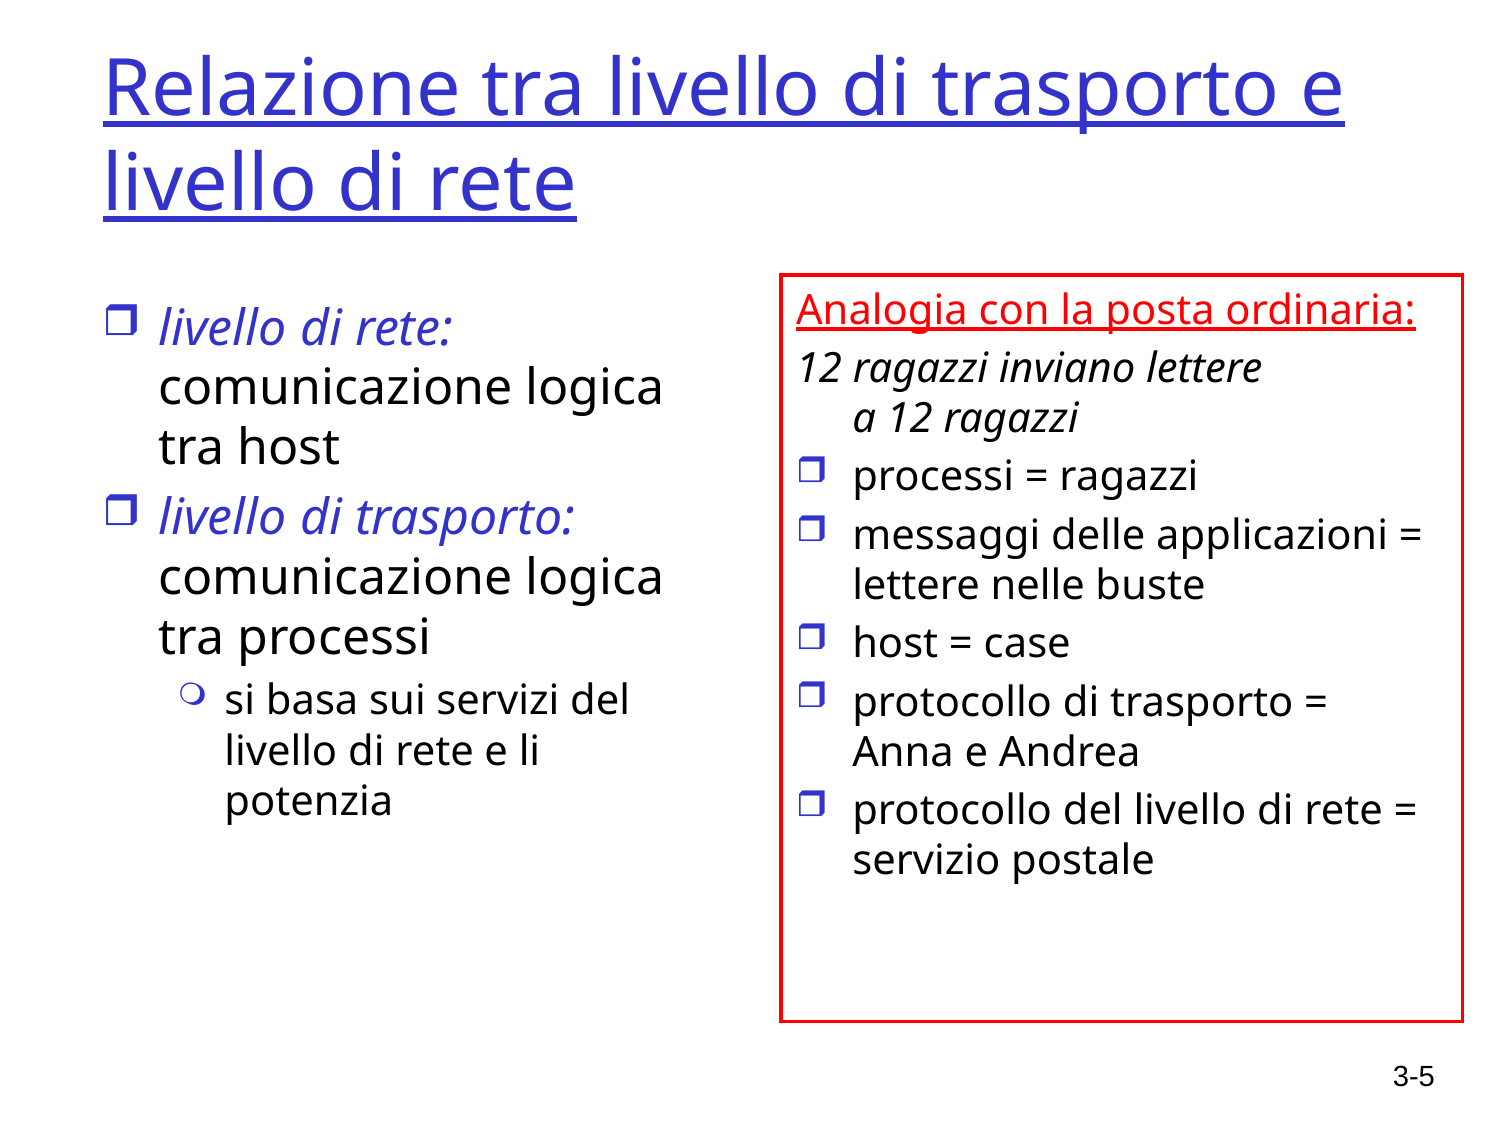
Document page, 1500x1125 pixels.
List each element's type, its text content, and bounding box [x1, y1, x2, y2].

slide_number 3-5 [1338, 1049, 1451, 1125]
list Analogia con la posta ordinaria: 12 ragazzi inviano lettere a 12 ragazzi processi = ragazzi messaggi delle applicazioni = lettere nelle buste host = case protocollo di trasporto = Anna e Andrea protocollo del livello di rete = servizio postale [780, 274, 1463, 1023]
title Relazione tra livello di trasporto e livello di rete [87, 37, 1363, 226]
list livello di rete: comunicazione logica tra host livello di trasporto: comunicazione logica tra processi si basa sui servizi del livello di rete e li potenzia [87, 287, 713, 1051]
